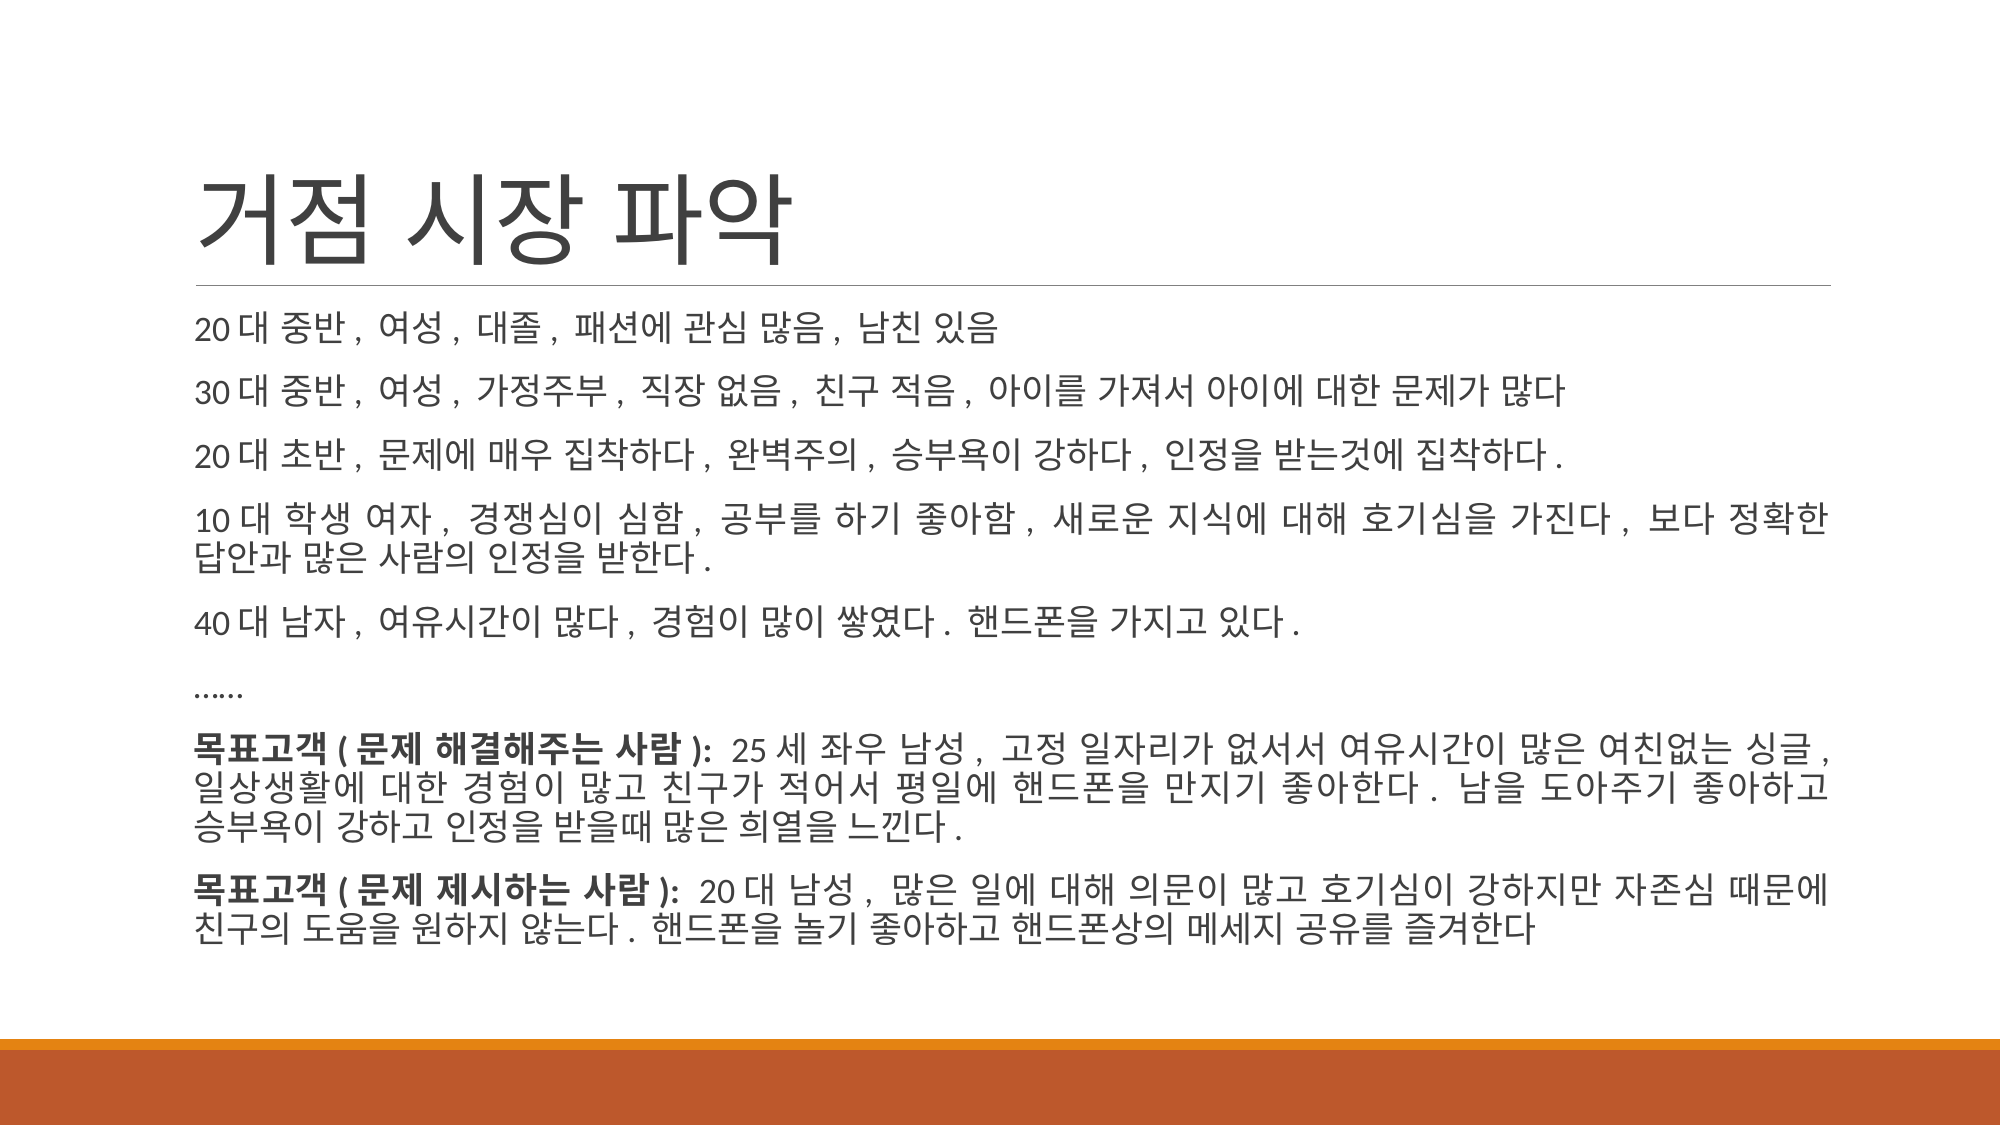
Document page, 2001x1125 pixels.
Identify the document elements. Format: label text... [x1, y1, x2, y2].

list 20대 중반, 여성, 대졸, 패션에 관심 많음, 남친 있음 30대 중반, 여성, 가정주부, 직장 없음, 친구 적음, 아이를 가져서 아이에 대한 문제가 많다 20대 초반, 문제에 매우 집착하다, 완벽주의, 승부욕이 강하다, 인정을 받는것에 집착하다. 10대 학생 여자, 경쟁심이 심함, 공부를 하기 좋아함, 새로운 지식에 대해 호기심을 가진다, 보다 정확한 답안과 많은 사람의 인정을 받한다. 40대 남자, 여유시간이 많다, 경험이 많이 쌓였다. 핸드폰을 가지고 있다. …… 목표고객(문제 해결해주는 사람): 25세 좌우 남성, 고정 일자리가 없서서 여유시간이 많은 여친없는 싱글, 일상생활에 대한 경험이 많고 친구가 적어서 평일에 핸드폰을 만지기 좋아한다. 남을 도아주기 좋아하고 승부욕이 강하고 인정을 받을때 많은 희열을 느낀다. 목표고객(문제 제시하는 사람): 20대 남성, 많은 일에 대해 의문이 많고 호기심이 강하지만 자존심 때문에 친구의 도움을 원하지 않는다. 핸드폰을 놀기 좋아하고 핸드폰상의 메세지 공유를 즐겨한다 [180, 302, 1830, 963]
title 거점 시장 파악 [180, 47, 1830, 285]
